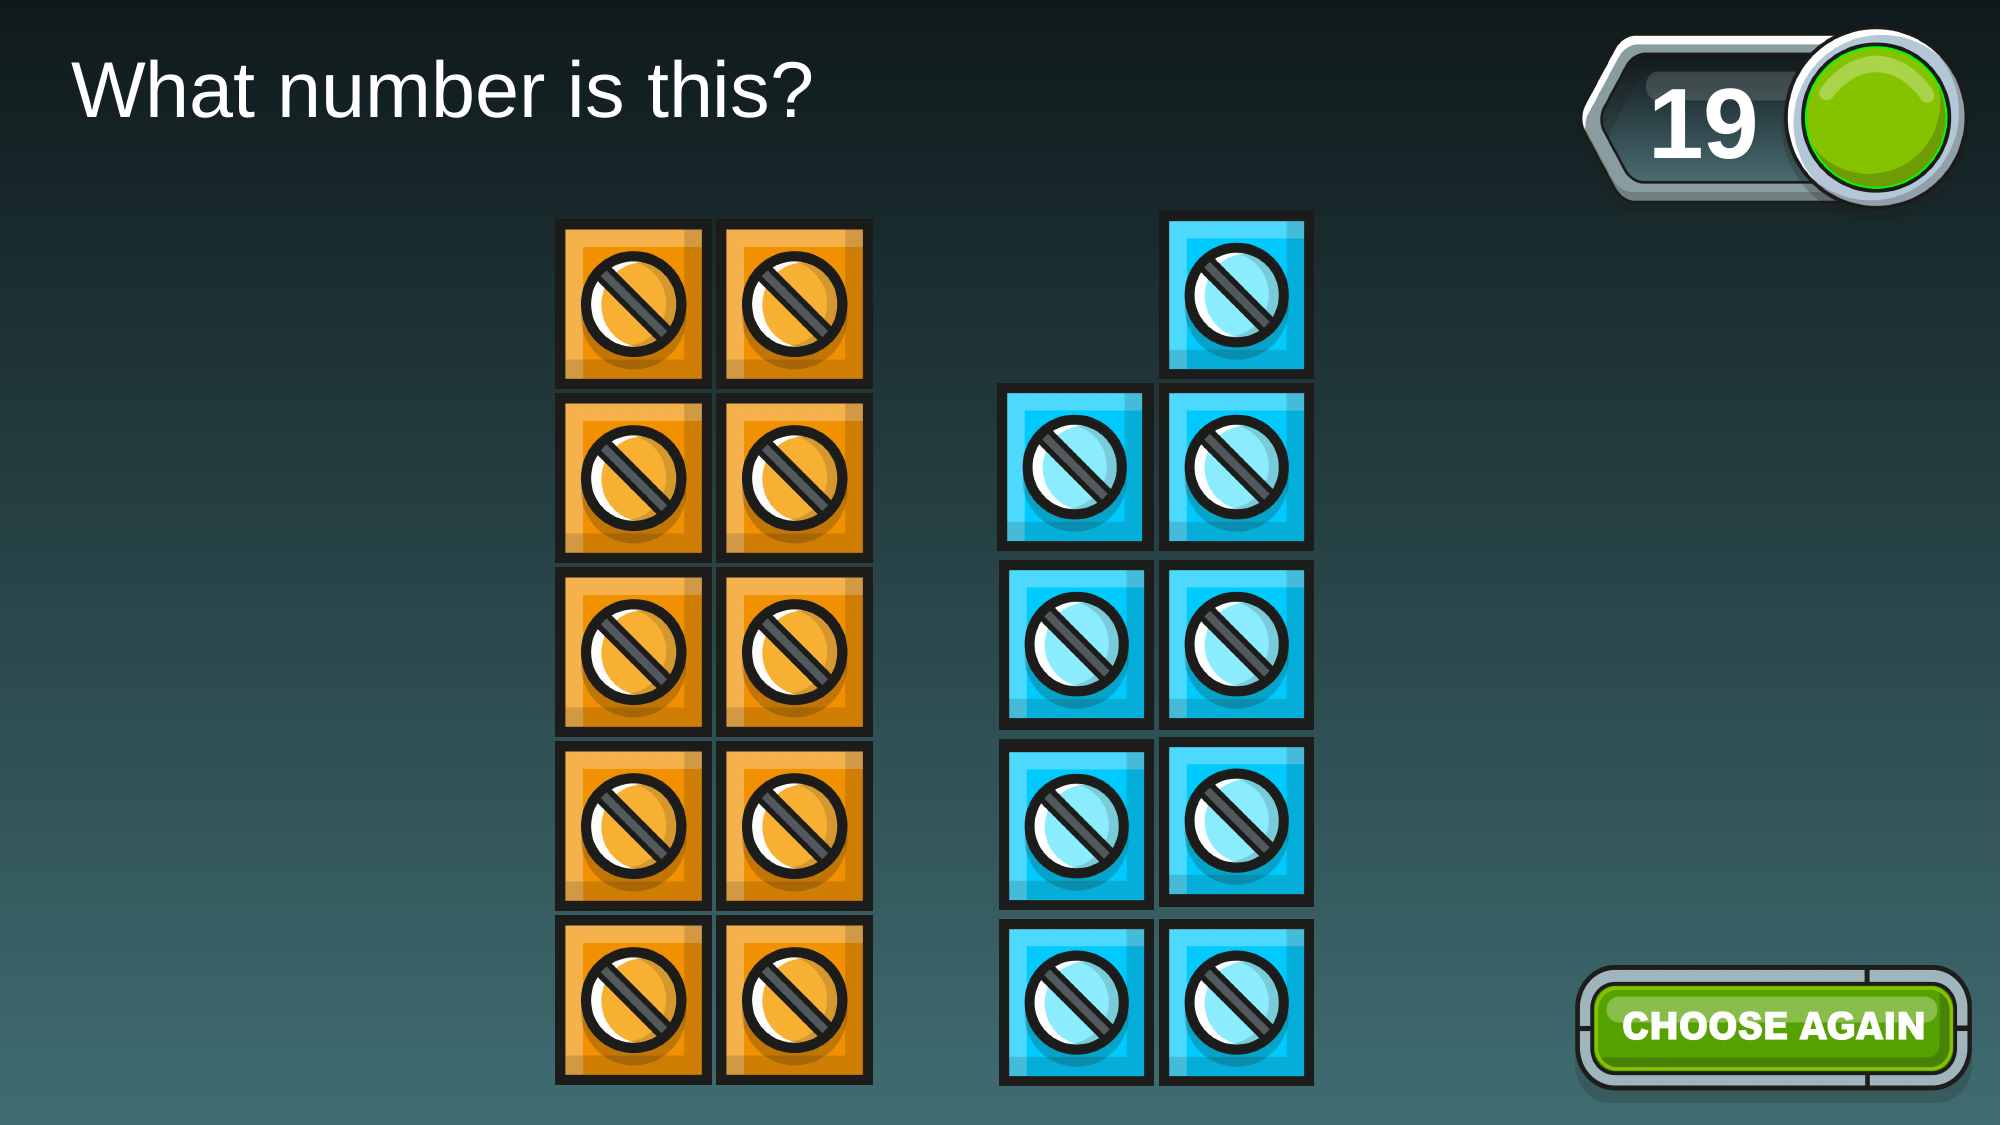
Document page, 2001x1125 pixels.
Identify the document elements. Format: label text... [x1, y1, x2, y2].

picture [554, 741, 712, 911]
picture [716, 393, 873, 563]
picture [554, 219, 712, 389]
picture [554, 567, 712, 737]
picture [1575, 25, 1971, 221]
picture [716, 915, 873, 1085]
picture [554, 915, 712, 1085]
picture [716, 567, 873, 737]
text_box What number is this? [55, 30, 1093, 162]
picture [716, 741, 873, 911]
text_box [996, 210, 1315, 1086]
picture [716, 219, 873, 389]
picture [554, 393, 712, 563]
picture [1575, 965, 1972, 1104]
